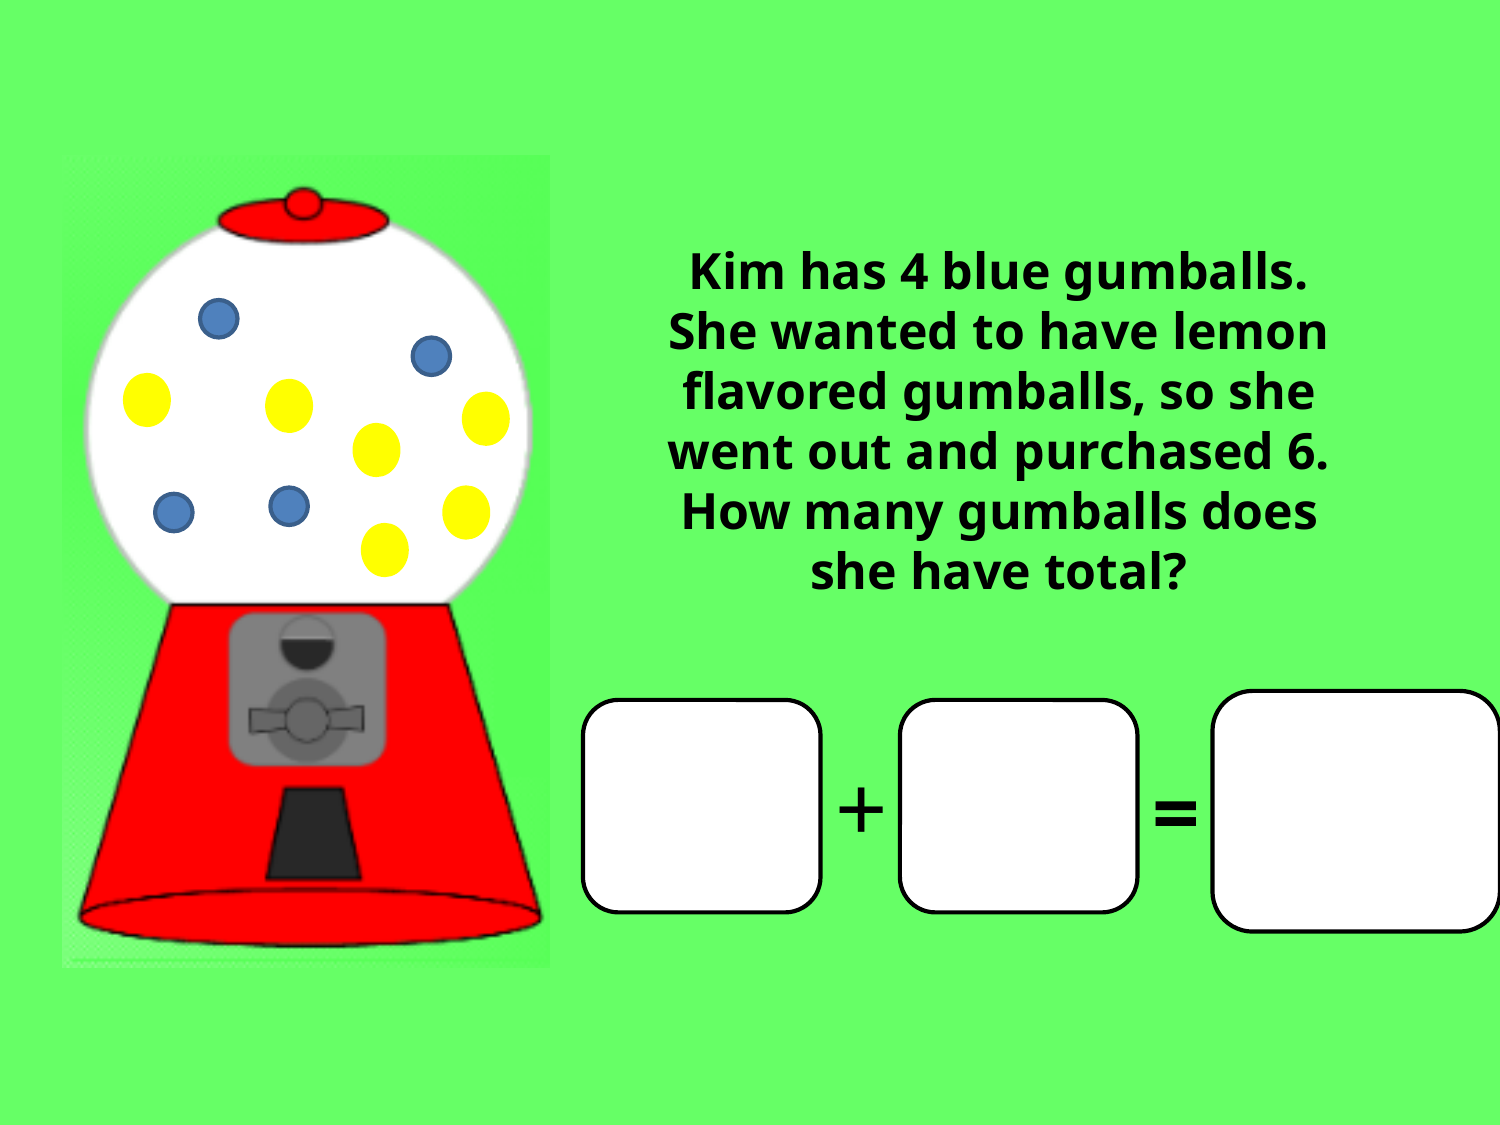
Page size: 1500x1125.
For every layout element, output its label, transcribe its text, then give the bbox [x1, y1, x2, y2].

text_box = [1137, 753, 1210, 868]
text_box + [820, 743, 897, 868]
text_box [897, 697, 1140, 915]
text_box [1210, 688, 1500, 934]
picture [62, 155, 551, 969]
text_box [580, 697, 823, 915]
text_box Kim has 4 blue gumballs. She wanted to have lemon flavored gumballs, so she went out and purchased 6. How many gumballs does she have total? [624, 231, 1374, 607]
